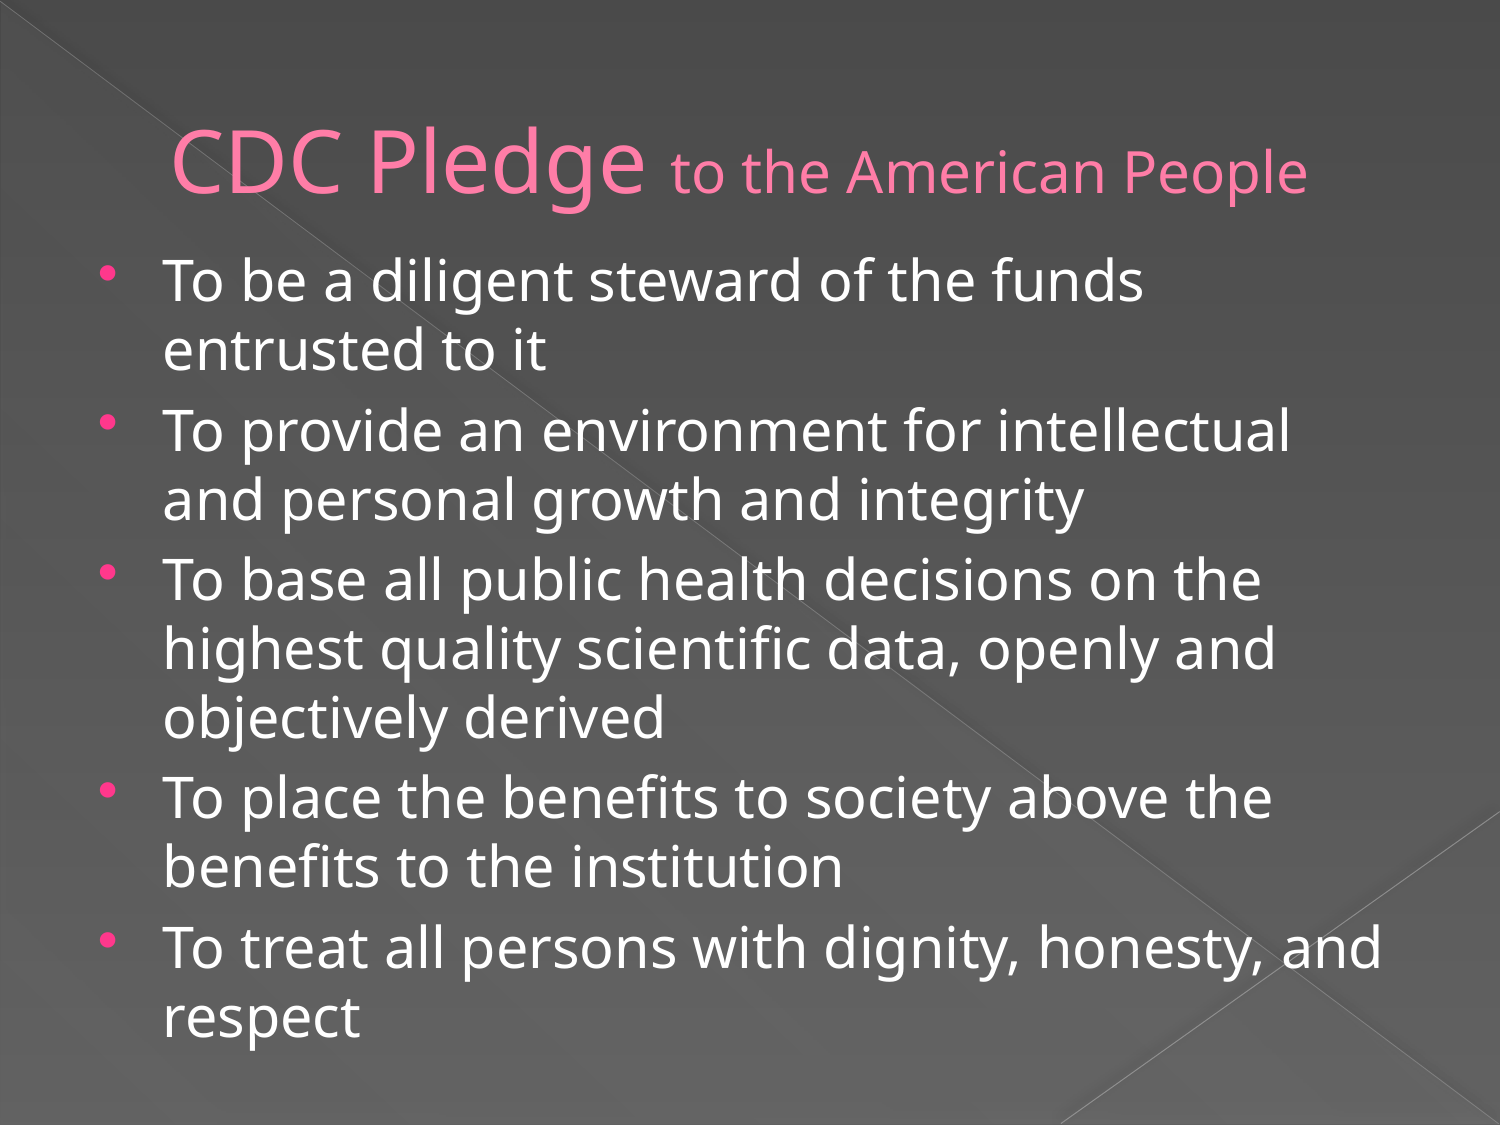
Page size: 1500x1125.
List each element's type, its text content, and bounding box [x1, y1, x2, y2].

list To be a diligent steward of the funds entrusted to it To provide an environment for intellectual and personal growth and integrity To base all public health decisions on the highest quality scientific data, openly and objectively derived To place the benefits to society above the benefits to the institution To treat all persons with dignity, honesty, and respect [75, 237, 1425, 1059]
title CDC Pledge to the American People [75, 43, 1425, 237]
